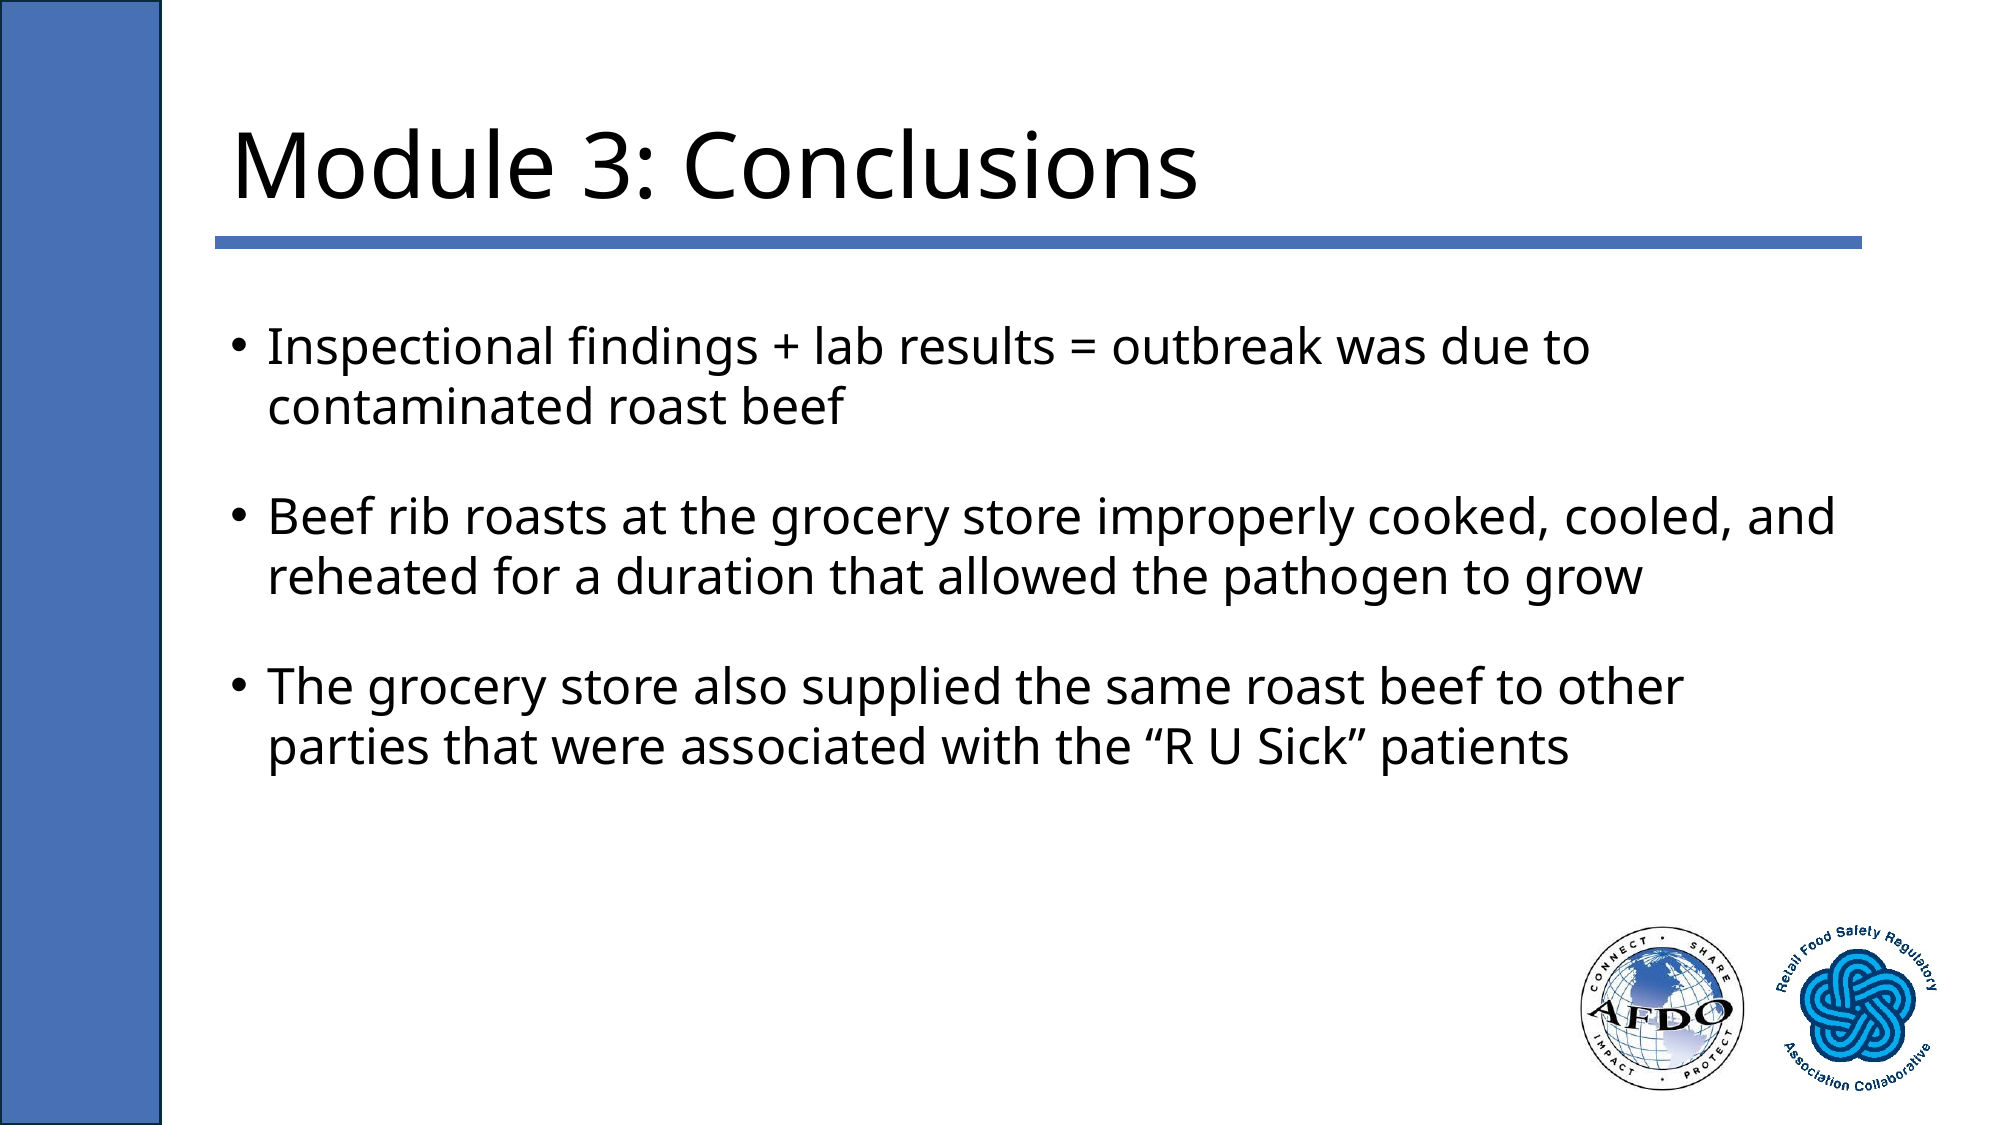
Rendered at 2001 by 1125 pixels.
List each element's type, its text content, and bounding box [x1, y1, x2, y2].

list Inspectional findings + lab results = outbreak was due to contaminated roast beef Beef rib roasts at the grocery store improperly cooked, cooled, and reheated for a duration that allowed the pathogen to grow The grocery store also supplied the same roast beef to other parties that were associated with the “R U Sick” patients [215, 306, 1863, 787]
picture [1776, 925, 1937, 1091]
title Module 3: Conclusions [215, 110, 1863, 227]
picture [1579, 925, 1745, 1091]
